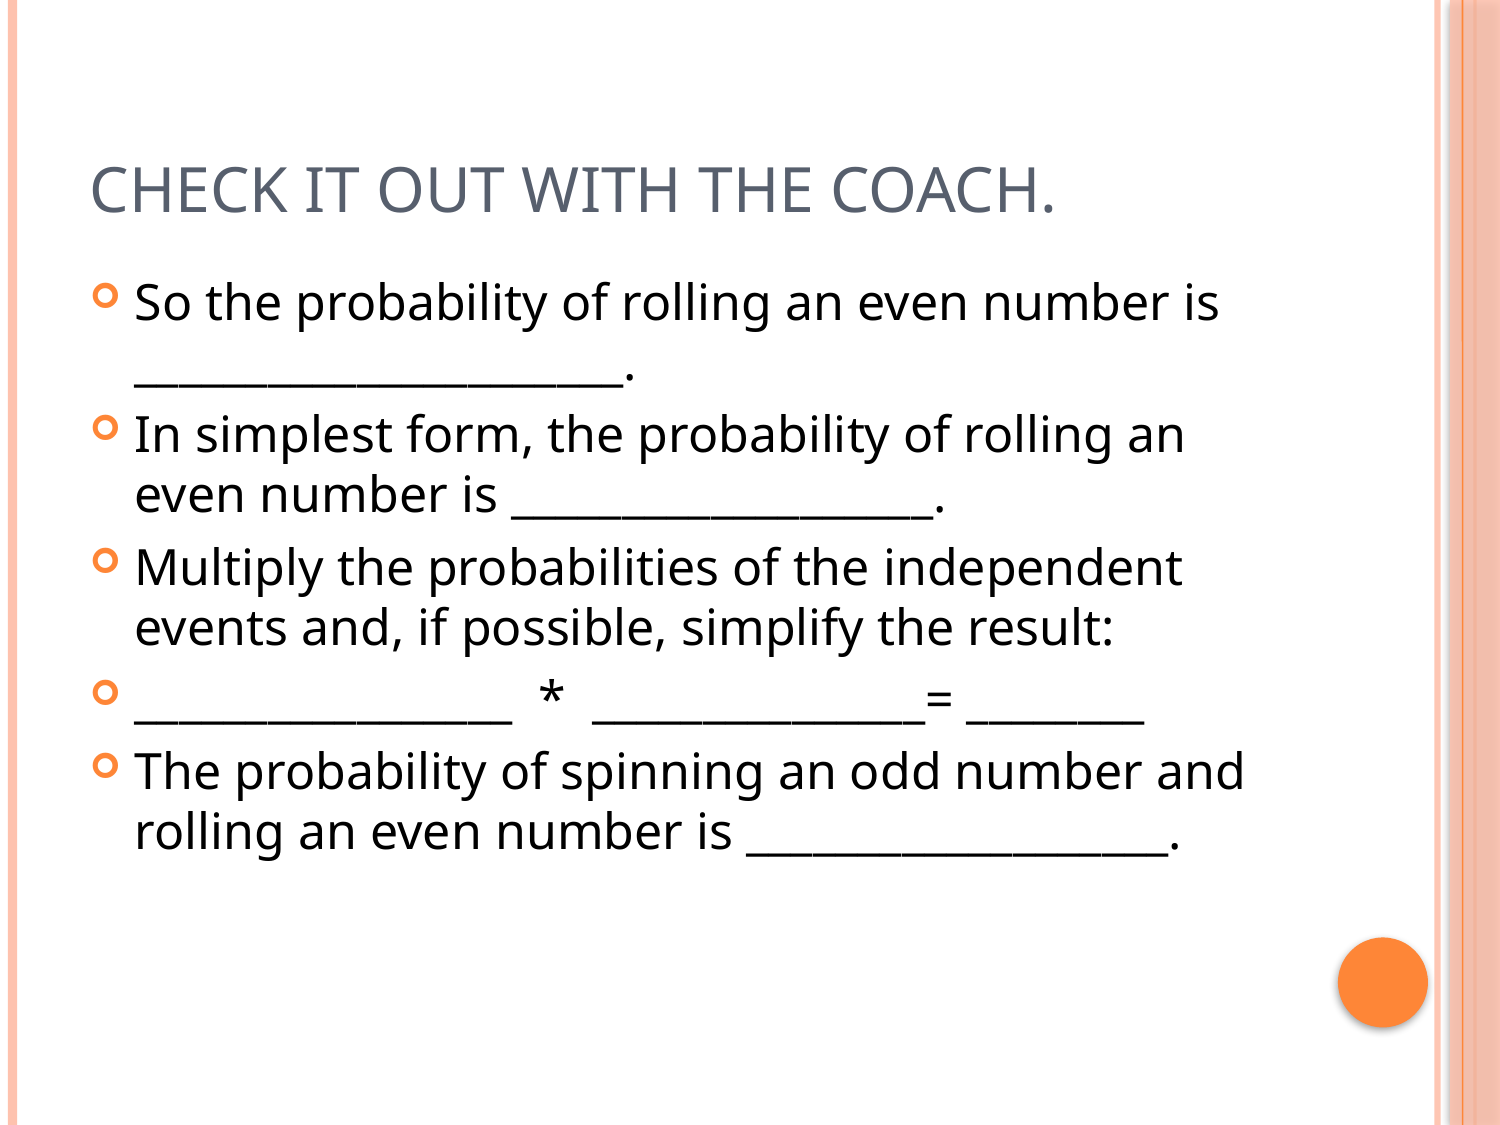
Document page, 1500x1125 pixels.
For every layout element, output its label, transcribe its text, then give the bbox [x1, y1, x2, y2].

list So the probability of rolling an even number is ______________________. In simplest form, the probability of rolling an even number is ___________________. Multiply the probabilities of the independent events and, if possible, simplify the result: _________________ * _______________= ________ The probability of spinning an odd number and rolling an even number is ___________________. [75, 262, 1300, 1062]
title Check It Out with the COACH. [75, 45, 1300, 233]
